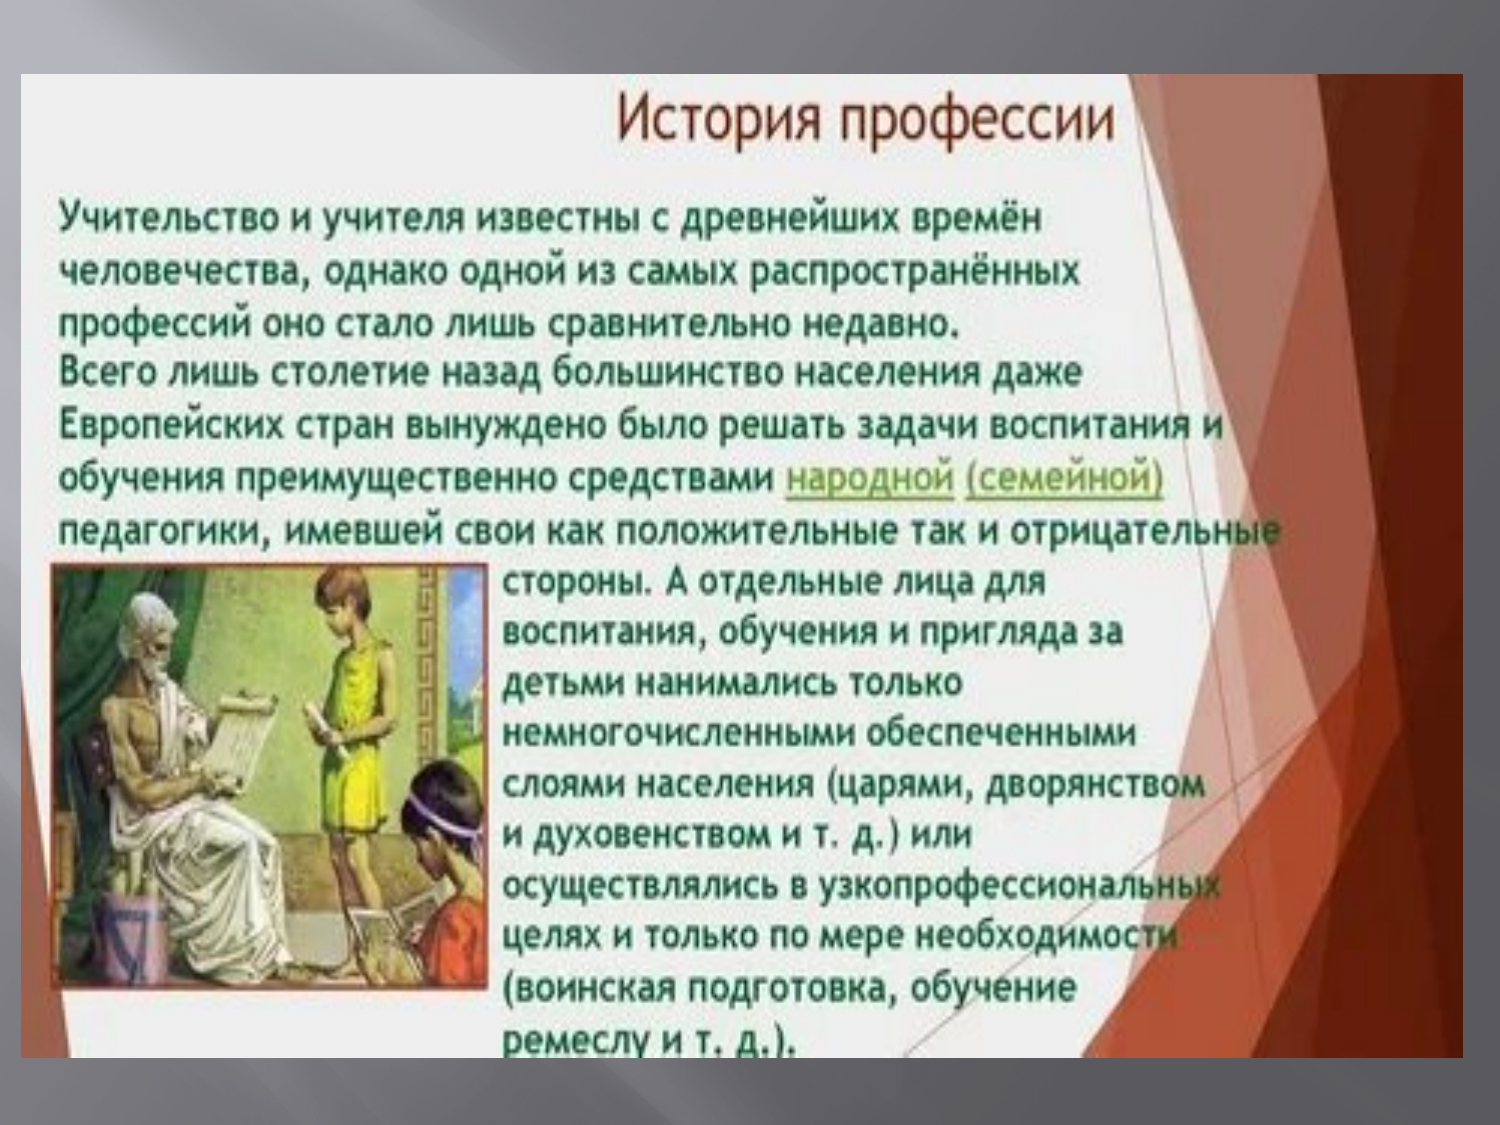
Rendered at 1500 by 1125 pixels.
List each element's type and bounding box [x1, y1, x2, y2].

picture [20, 74, 1463, 1058]
